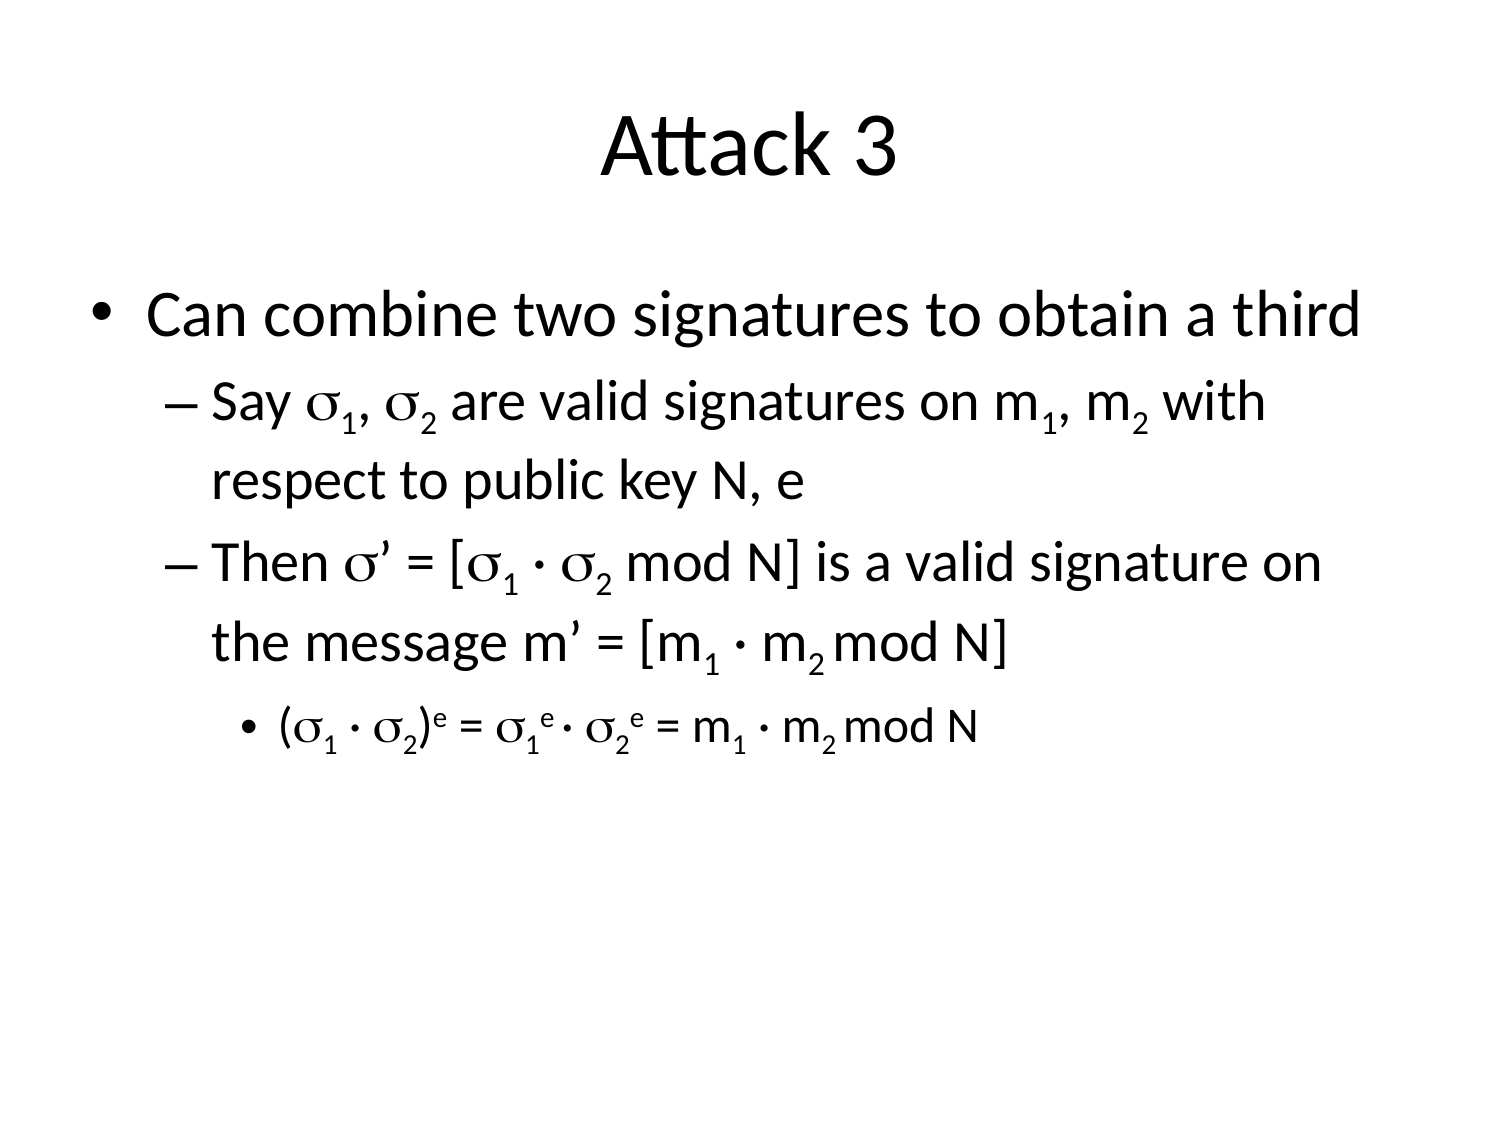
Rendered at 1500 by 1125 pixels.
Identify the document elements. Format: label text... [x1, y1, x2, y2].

list Can combine two signatures to obtain a third Say 1, 2 are valid signatures on m1, m2 with respect to public key N, e Then ’ = [1 · 2 mod N] is a valid signature on the message m’ = [m1 · m2 mod N] (1 · 2)e = 1e · 2e = m1 · m2 mod N [75, 262, 1425, 1005]
title Attack 3 [75, 45, 1425, 233]
